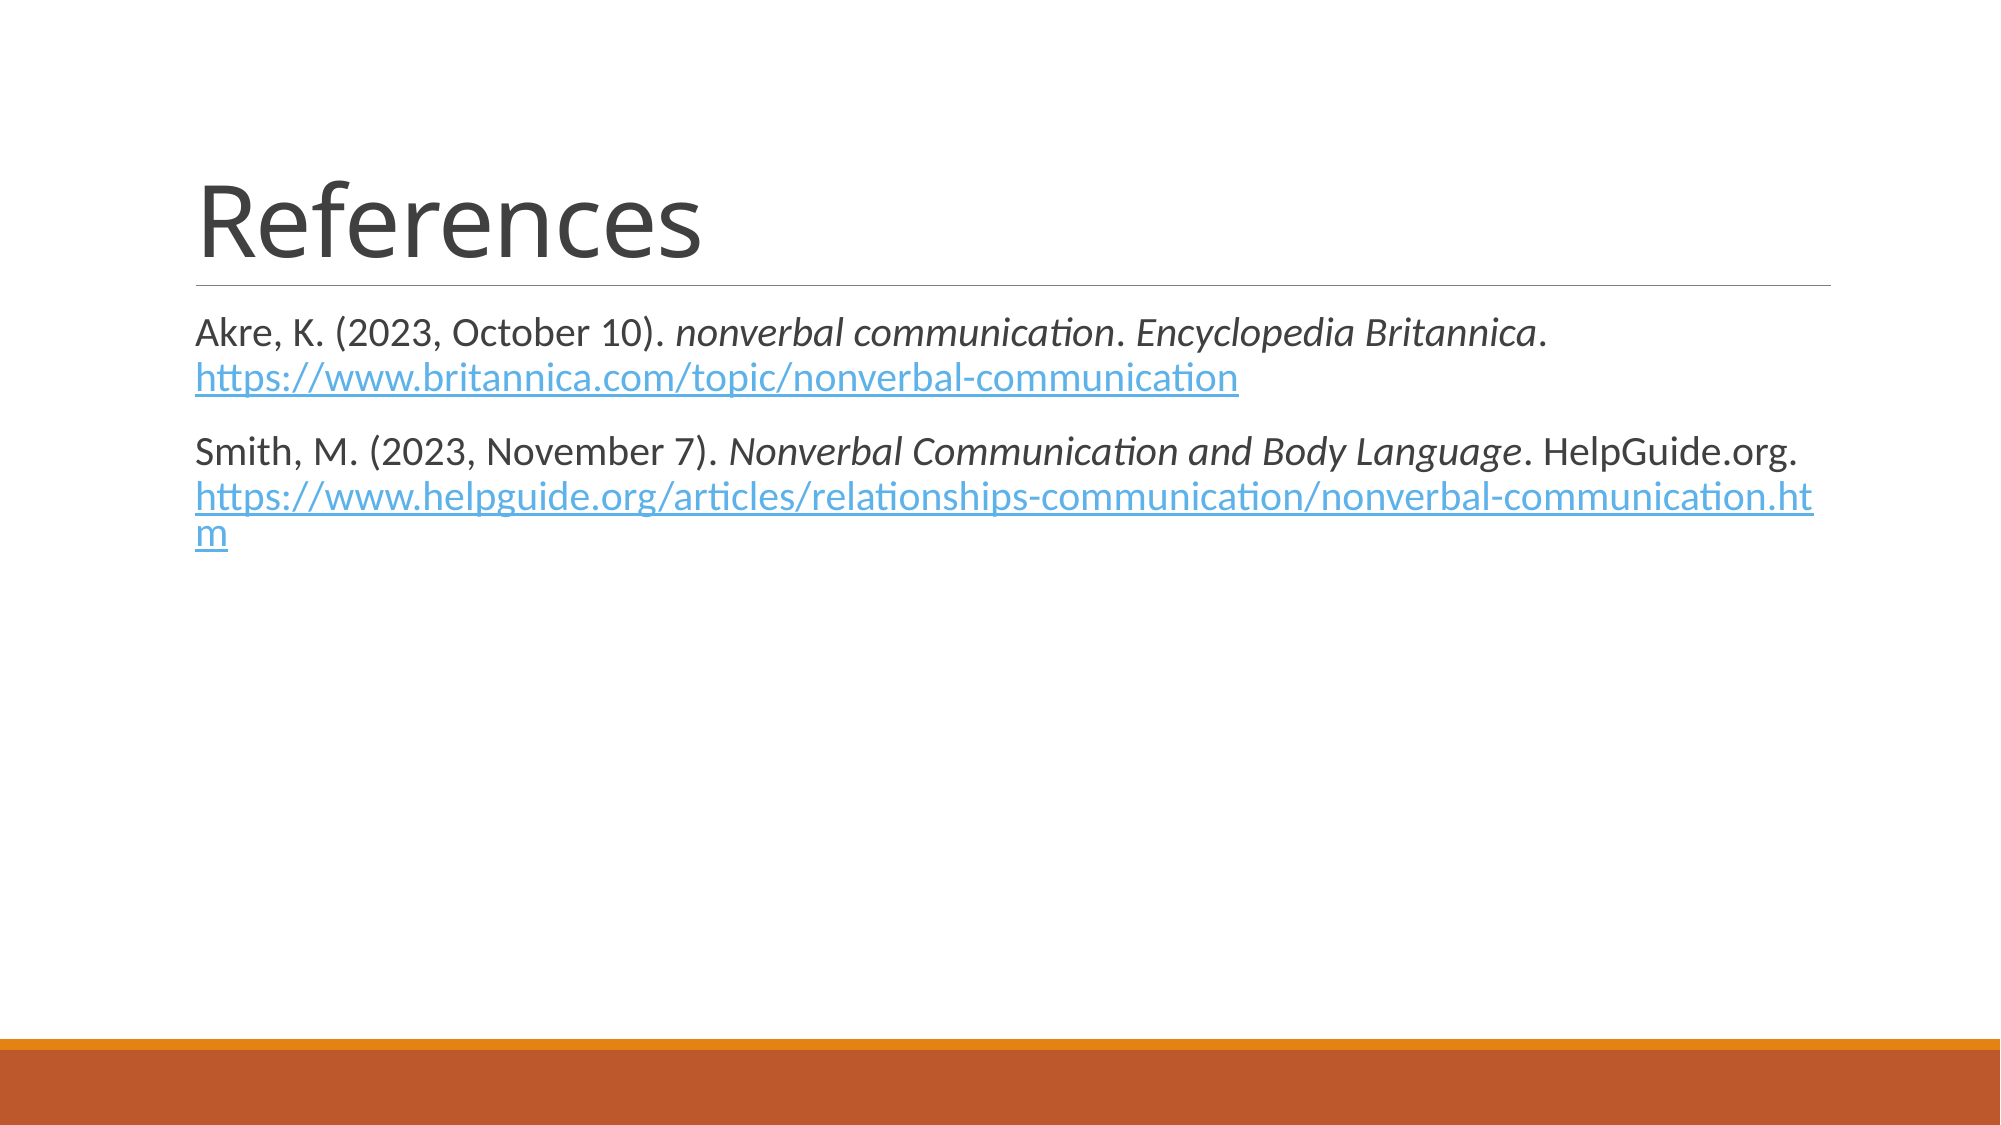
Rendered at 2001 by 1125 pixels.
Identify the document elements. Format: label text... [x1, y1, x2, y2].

title References [180, 47, 1830, 285]
list Akre, K. (2023, October 10). nonverbal communication. Encyclopedia Britannica. https://www.britannica.com/topic/nonverbal-communication Smith, M. (2023, November 7). Nonverbal Communication and Body Language. HelpGuide.org. https://www.helpguide.org/articles/relationships-communication/nonverbal-communication.htm [180, 302, 1830, 963]
